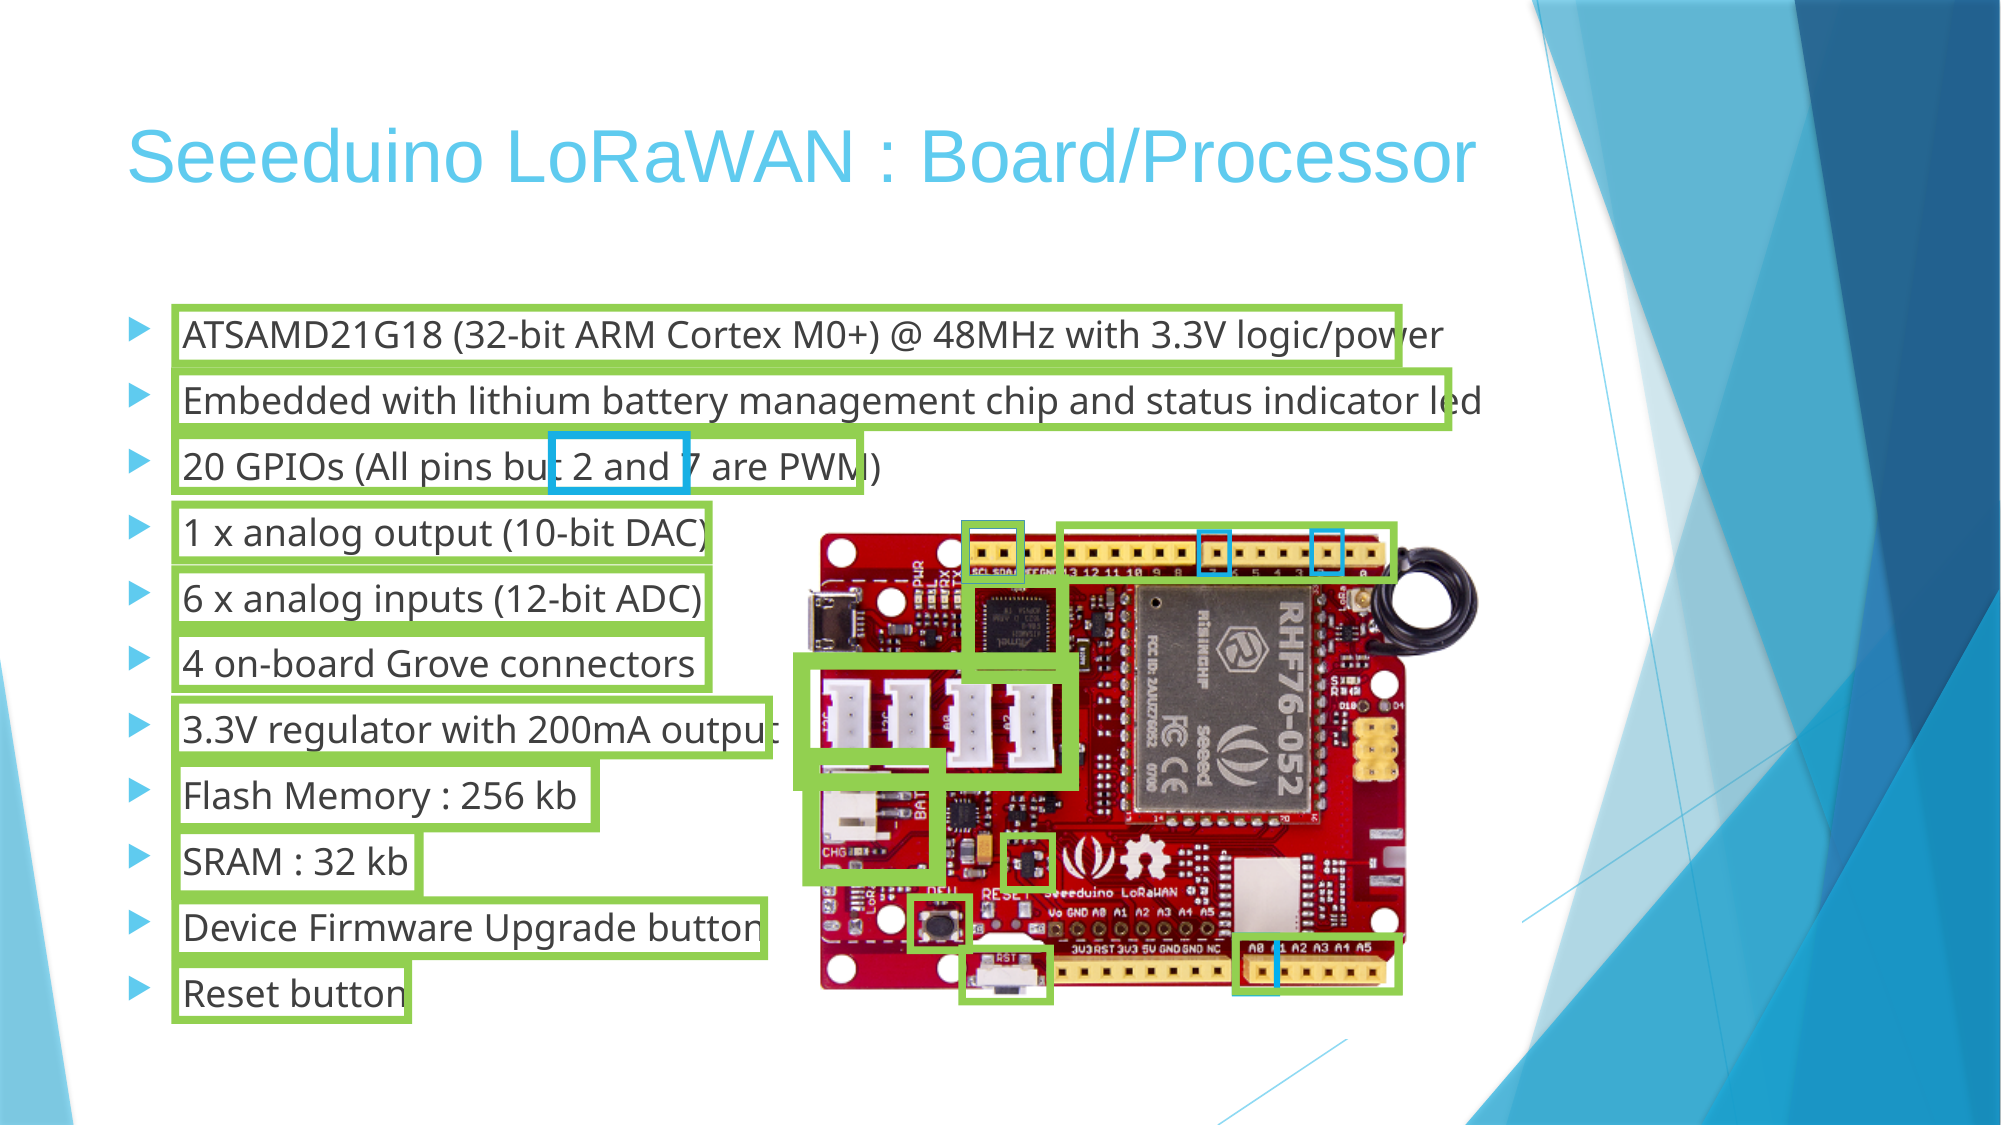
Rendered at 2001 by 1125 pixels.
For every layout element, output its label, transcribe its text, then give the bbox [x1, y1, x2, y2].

text_box [170, 823, 425, 895]
text_box [170, 499, 714, 564]
text_box [692, 485, 747, 497]
text_box [170, 895, 747, 962]
text_box [170, 761, 602, 834]
text_box [170, 366, 1454, 433]
picture [752, 457, 1522, 1039]
text_box [692, 430, 866, 456]
text_box [170, 959, 414, 1025]
text_box [546, 430, 692, 497]
title Seeeduino LoRaWAN : Board/Processor [111, 99, 1551, 252]
list ATSAMD21G18 (32-bit ARM Cortex M0+) @ 48MHz with 3.3V logic/power Embedded with lithium battery management chip and status indicator led 20 GPIOs (All pins but 2 and 7 are PWM) 1 x analog output (10-bit DAC) 6 x analog inputs (12-bit ADC) 4 on-board Grove connectors 3.3V regulator with 200mA output Flash Memory : 256 kb SRAM : 32 kb Device Firmware Upgrade button Reset button [111, 303, 1522, 1078]
text_box [170, 302, 1404, 366]
text_box [170, 564, 714, 627]
text_box [170, 694, 747, 761]
text_box [170, 430, 546, 497]
text_box [170, 627, 714, 694]
